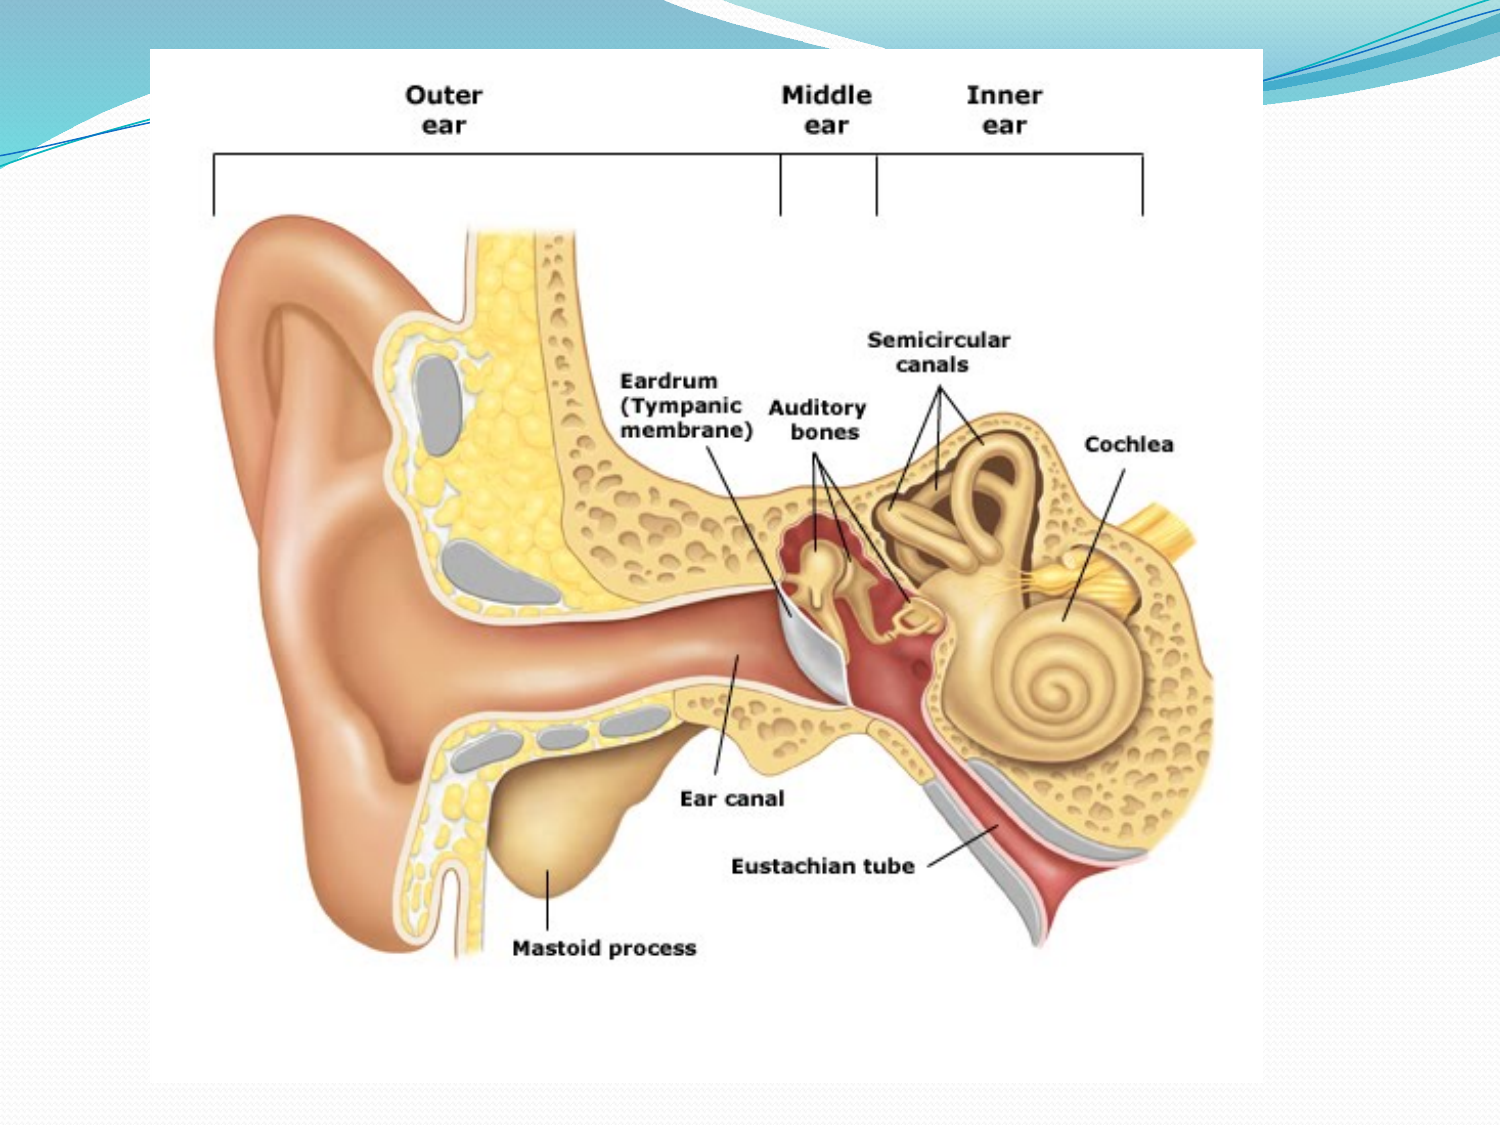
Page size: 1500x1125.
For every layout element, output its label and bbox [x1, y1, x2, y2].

picture [149, 49, 1263, 1083]
